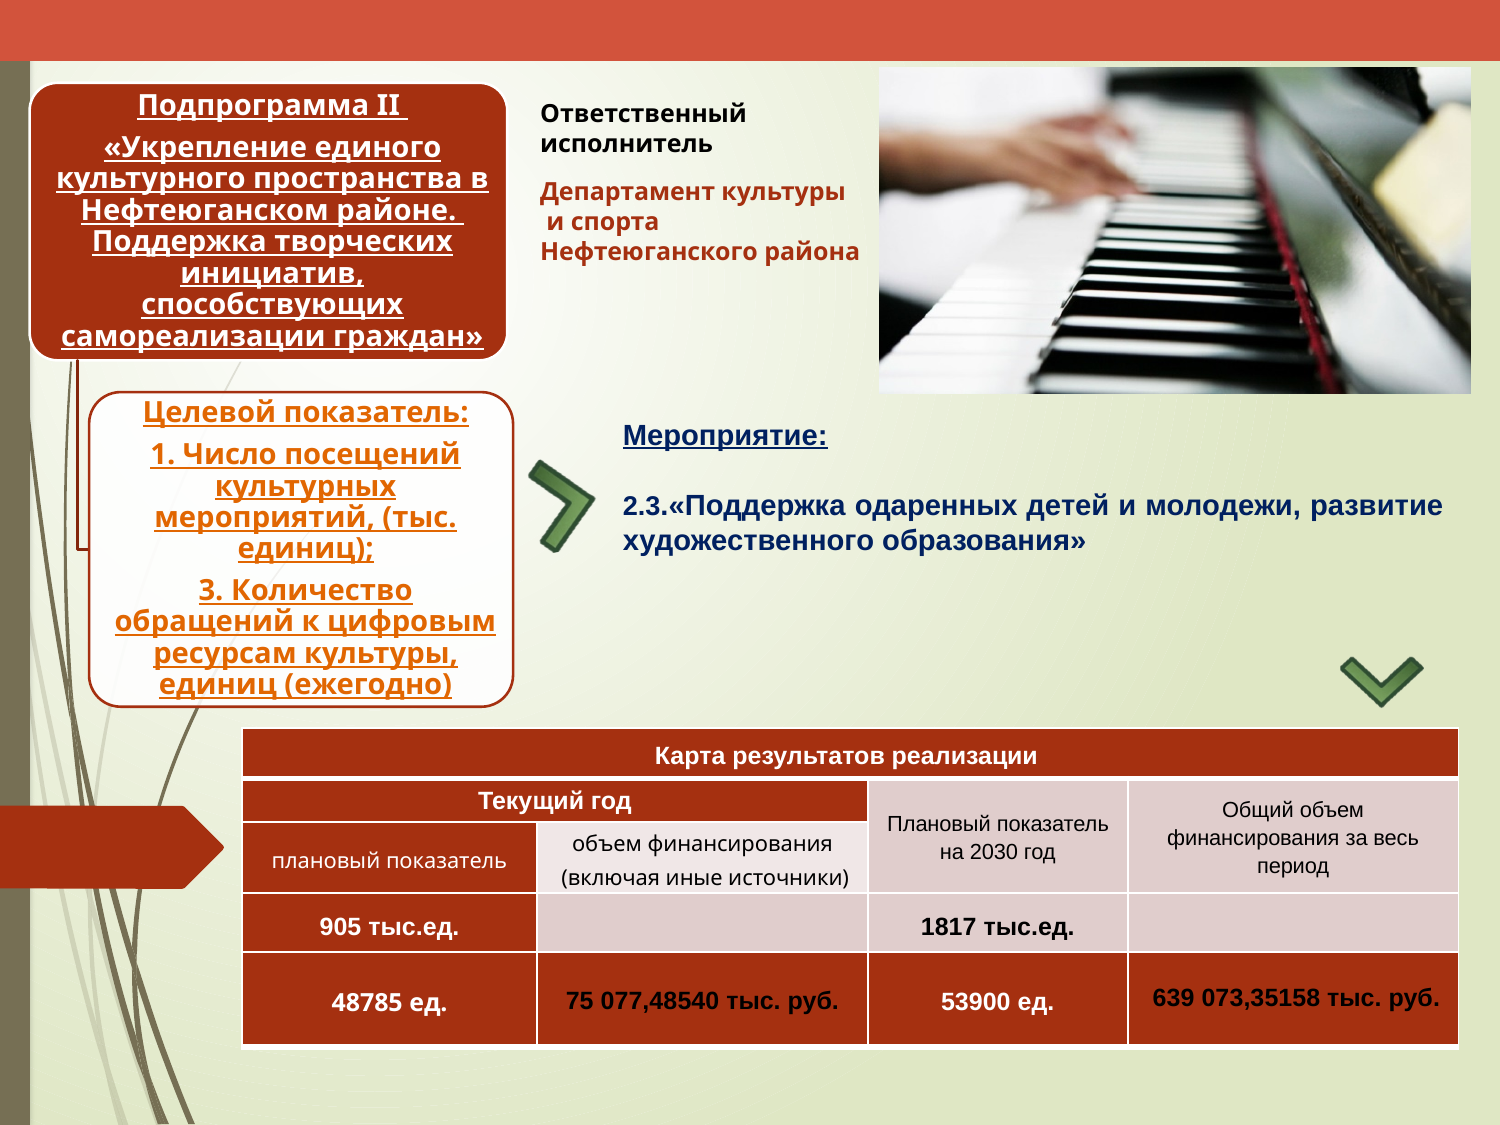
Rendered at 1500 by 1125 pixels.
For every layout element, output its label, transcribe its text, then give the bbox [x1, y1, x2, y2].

table_header 639 073,35158 тыс. руб. [1129, 953, 1458, 1044]
table_cell Общий объем финансирования за весь период [1129, 781, 1458, 892]
table_header 48785 ед. [243, 953, 536, 1044]
text_box Мероприятие: 2.3.«Поддержка одаренных детей и молодежи, развитие художественного образования» [608, 408, 1459, 564]
picture [550, 431, 670, 563]
picture [1340, 656, 1424, 764]
table_cell 905 тыс.ед. [243, 894, 536, 951]
table_cell плановый показатель [243, 823, 536, 892]
table_cell [1129, 894, 1458, 951]
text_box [29, 68, 550, 752]
table_cell Плановый показатель на 2030 год [869, 781, 1127, 892]
table_cell 1817 тыс.ед. [869, 894, 1127, 951]
text_box Департамент культуры и спорта Нефтеюганского района [553, 167, 874, 273]
picture [879, 67, 1471, 394]
picture [0, 0, 1500, 61]
table_header Карта результатов реализации [243, 729, 1458, 776]
table_cell [538, 894, 867, 951]
table_cell Текущий год [243, 781, 867, 821]
table_header 53900 ед. [869, 953, 1127, 1044]
table_cell объем финансирования (включая иные источники) [538, 823, 867, 892]
table_header 75 077,48540 тыс. руб. [538, 953, 867, 1044]
text_box Ответственный исполнитель [553, 89, 826, 165]
